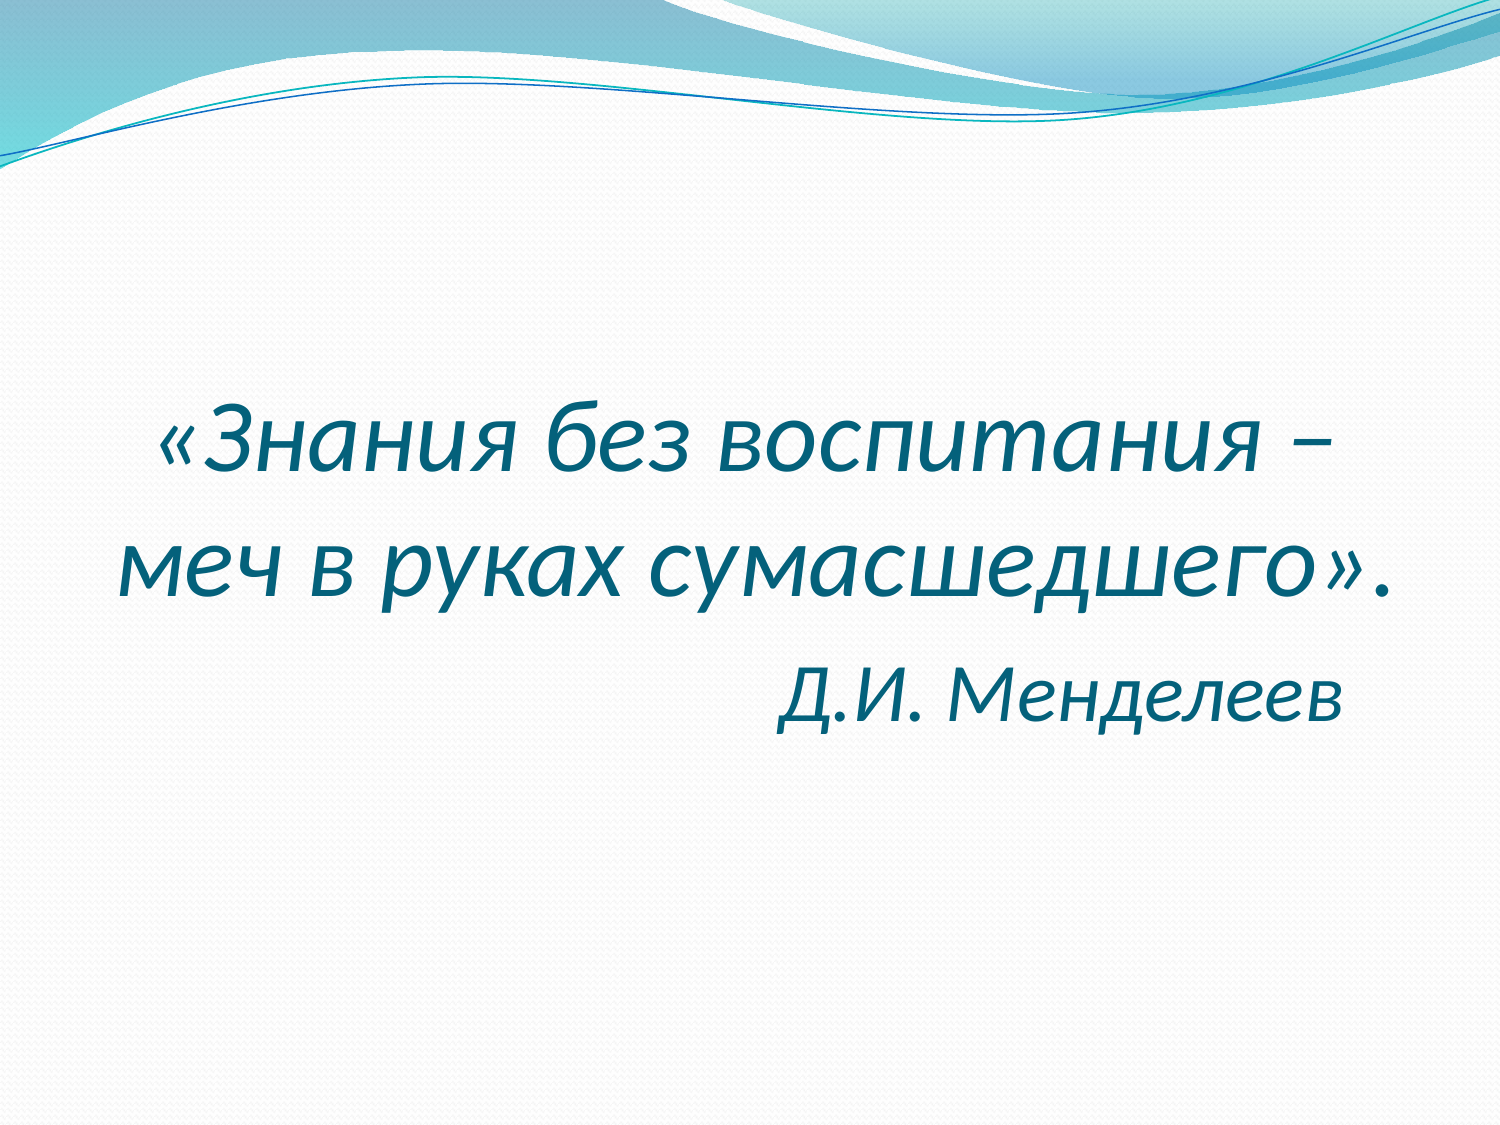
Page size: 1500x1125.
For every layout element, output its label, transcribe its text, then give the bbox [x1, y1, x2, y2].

title «Знания без воспитания – меч в руках сумасшедшего». Д.И. Менделеев [75, 115, 1438, 868]
